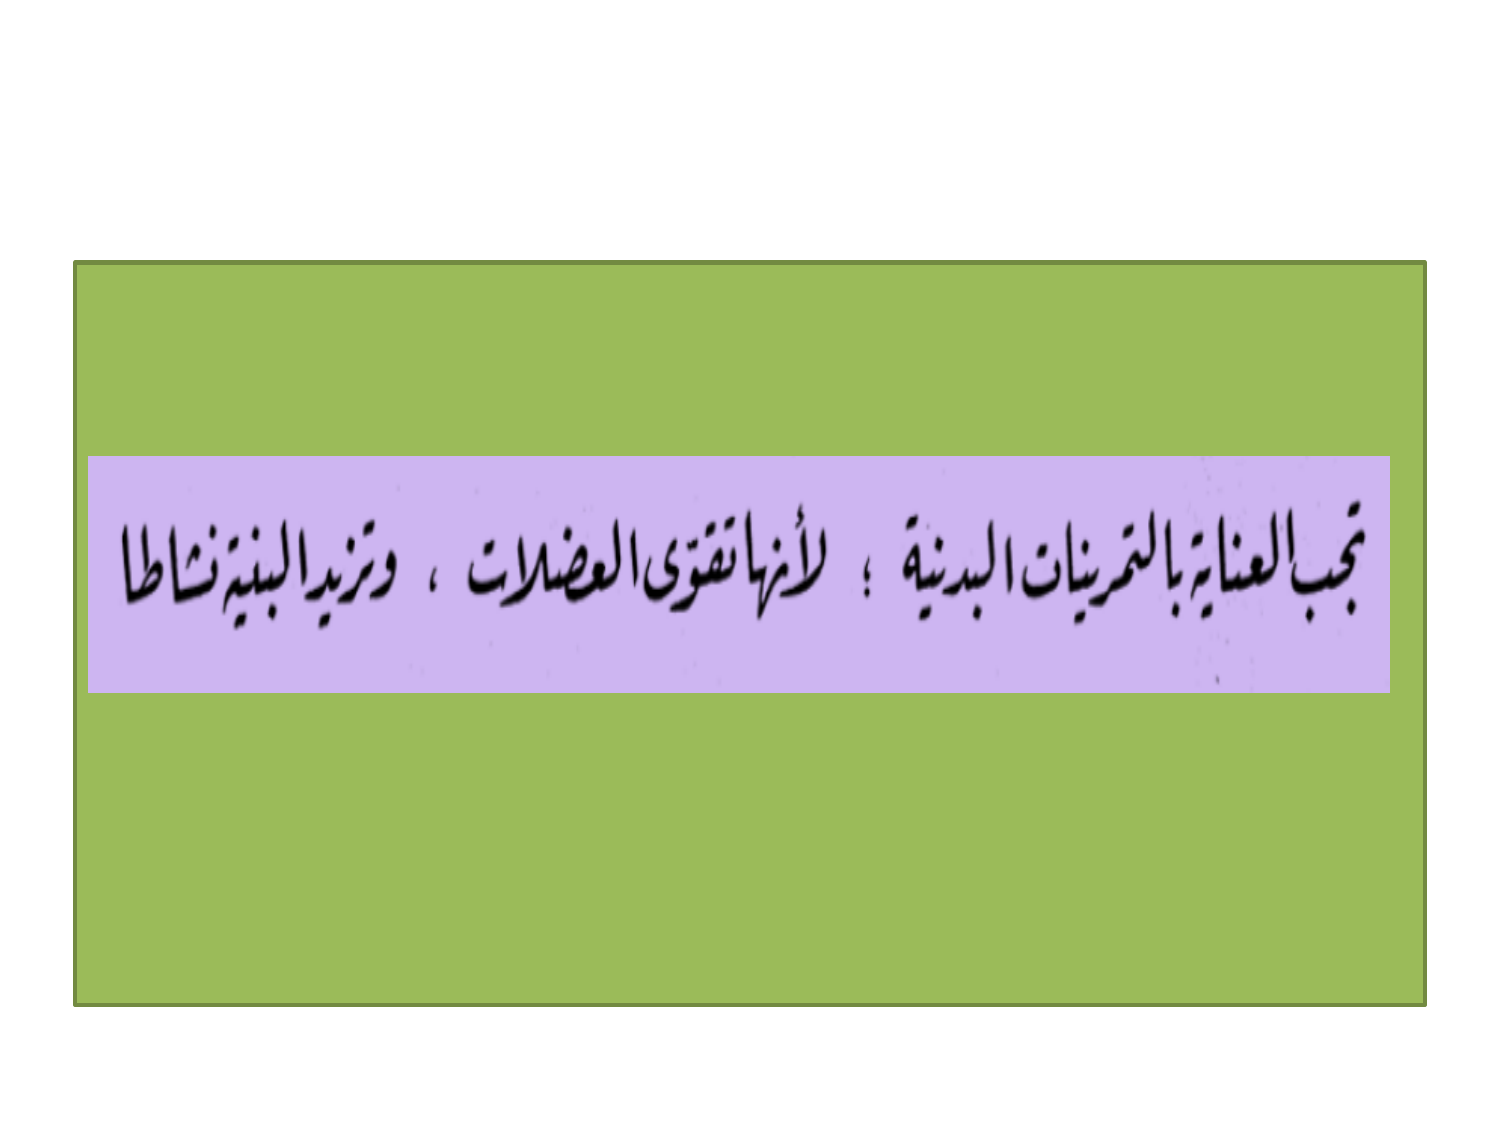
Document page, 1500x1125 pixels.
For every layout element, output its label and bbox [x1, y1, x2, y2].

picture [88, 455, 1390, 693]
list [73, 260, 1427, 1007]
